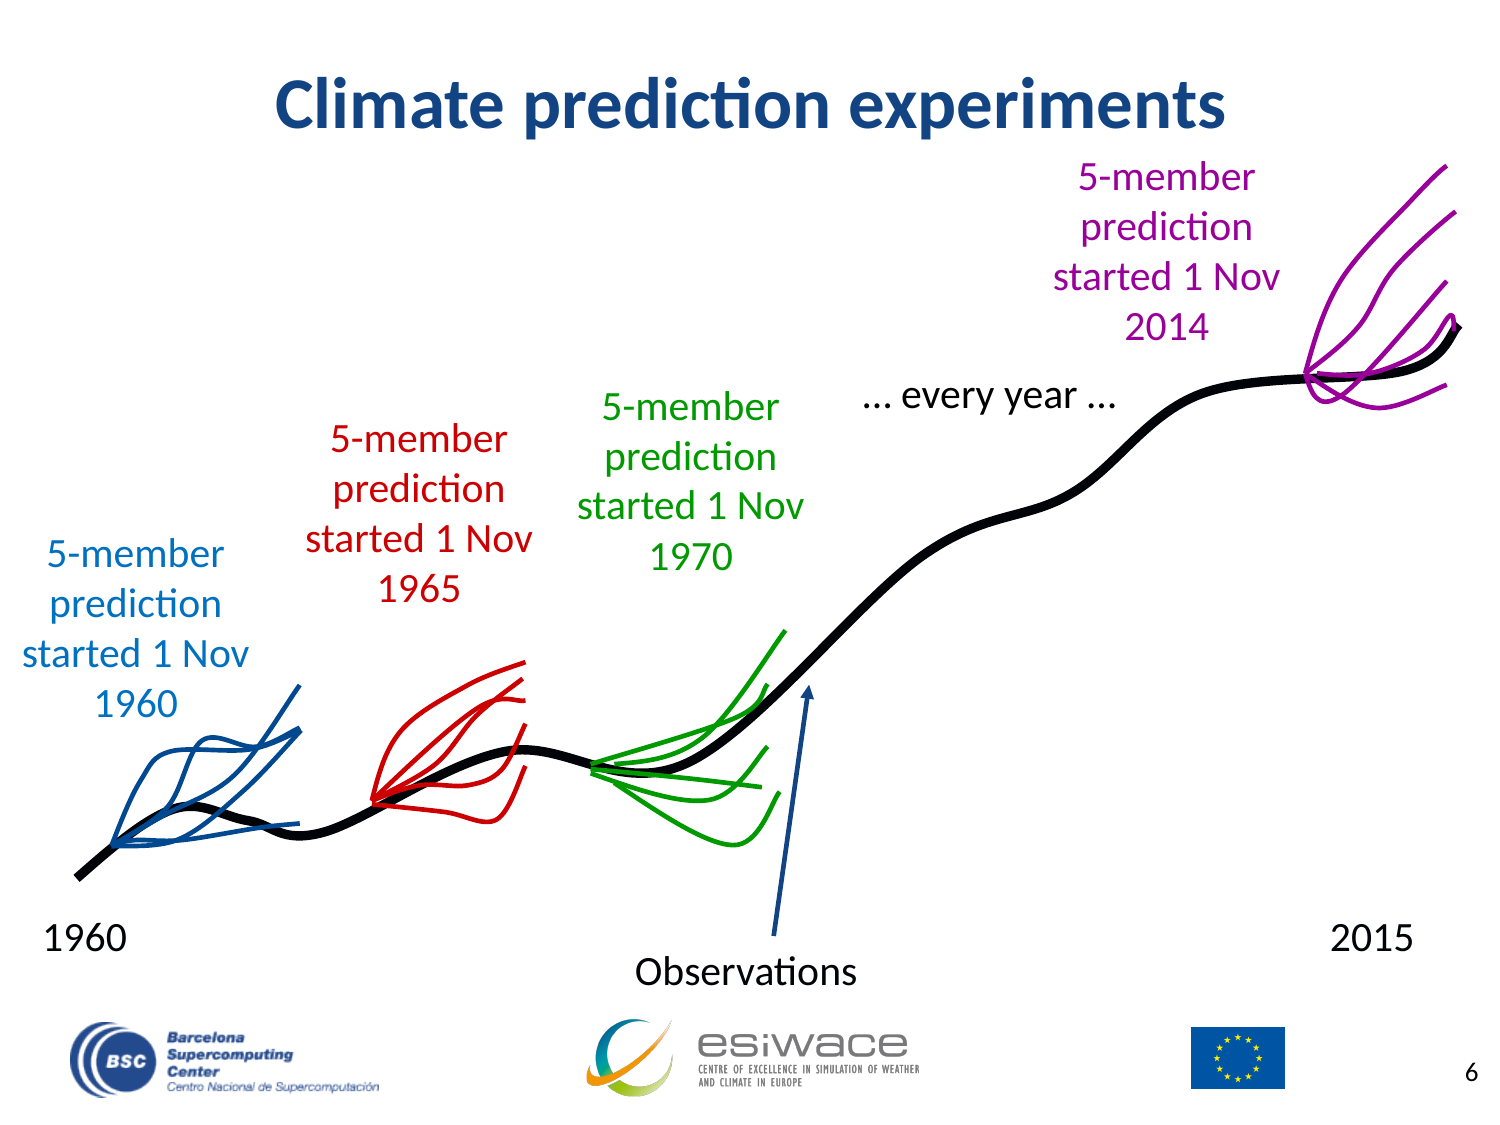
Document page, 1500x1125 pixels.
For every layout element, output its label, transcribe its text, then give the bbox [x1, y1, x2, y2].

text_box Observations [620, 936, 940, 996]
slide_number ‹#› [1403, 1038, 1494, 1125]
picture [70, 1022, 379, 1098]
text_box [1305, 373, 1447, 408]
text_box [649, 630, 786, 737]
text_box [590, 771, 736, 801]
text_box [773, 684, 810, 937]
text_box [177, 823, 300, 841]
text_box [111, 730, 302, 847]
text_box [612, 746, 768, 784]
text_box 2015 [1305, 901, 1459, 961]
text_box [1364, 332, 1454, 377]
text_box [1307, 280, 1447, 377]
text_box 5-member prediction started 1 Nov 2014 [1013, 141, 1321, 333]
text_box … every year … [820, 359, 1159, 419]
title Climate prediction experiments [76, 35, 1427, 174]
text_box 5-member prediction started 1 Nov 1965 [265, 403, 573, 595]
text_box [111, 749, 194, 845]
text_box [450, 698, 526, 750]
text_box [614, 782, 768, 846]
text_box [135, 727, 300, 831]
text_box 5-member prediction started 1 Nov 1970 [537, 370, 845, 562]
text_box [1365, 315, 1455, 375]
text_box [614, 726, 716, 765]
picture [1190, 1027, 1285, 1090]
text_box [371, 765, 526, 822]
text_box [196, 754, 419, 836]
text_box 5-member prediction started 1 Nov 1960 [0, 518, 290, 710]
text_box 1960 [17, 901, 172, 1005]
text_box [1305, 374, 1340, 402]
text_box [76, 845, 160, 879]
text_box [374, 678, 523, 799]
text_box [371, 723, 526, 801]
text_box [371, 662, 526, 800]
picture [580, 1017, 920, 1099]
text_box [113, 789, 177, 844]
text_box [373, 700, 493, 799]
text_box [590, 684, 768, 765]
text_box [422, 378, 1308, 775]
text_box [1305, 211, 1456, 373]
text_box [1305, 165, 1447, 372]
text_box [233, 685, 300, 746]
